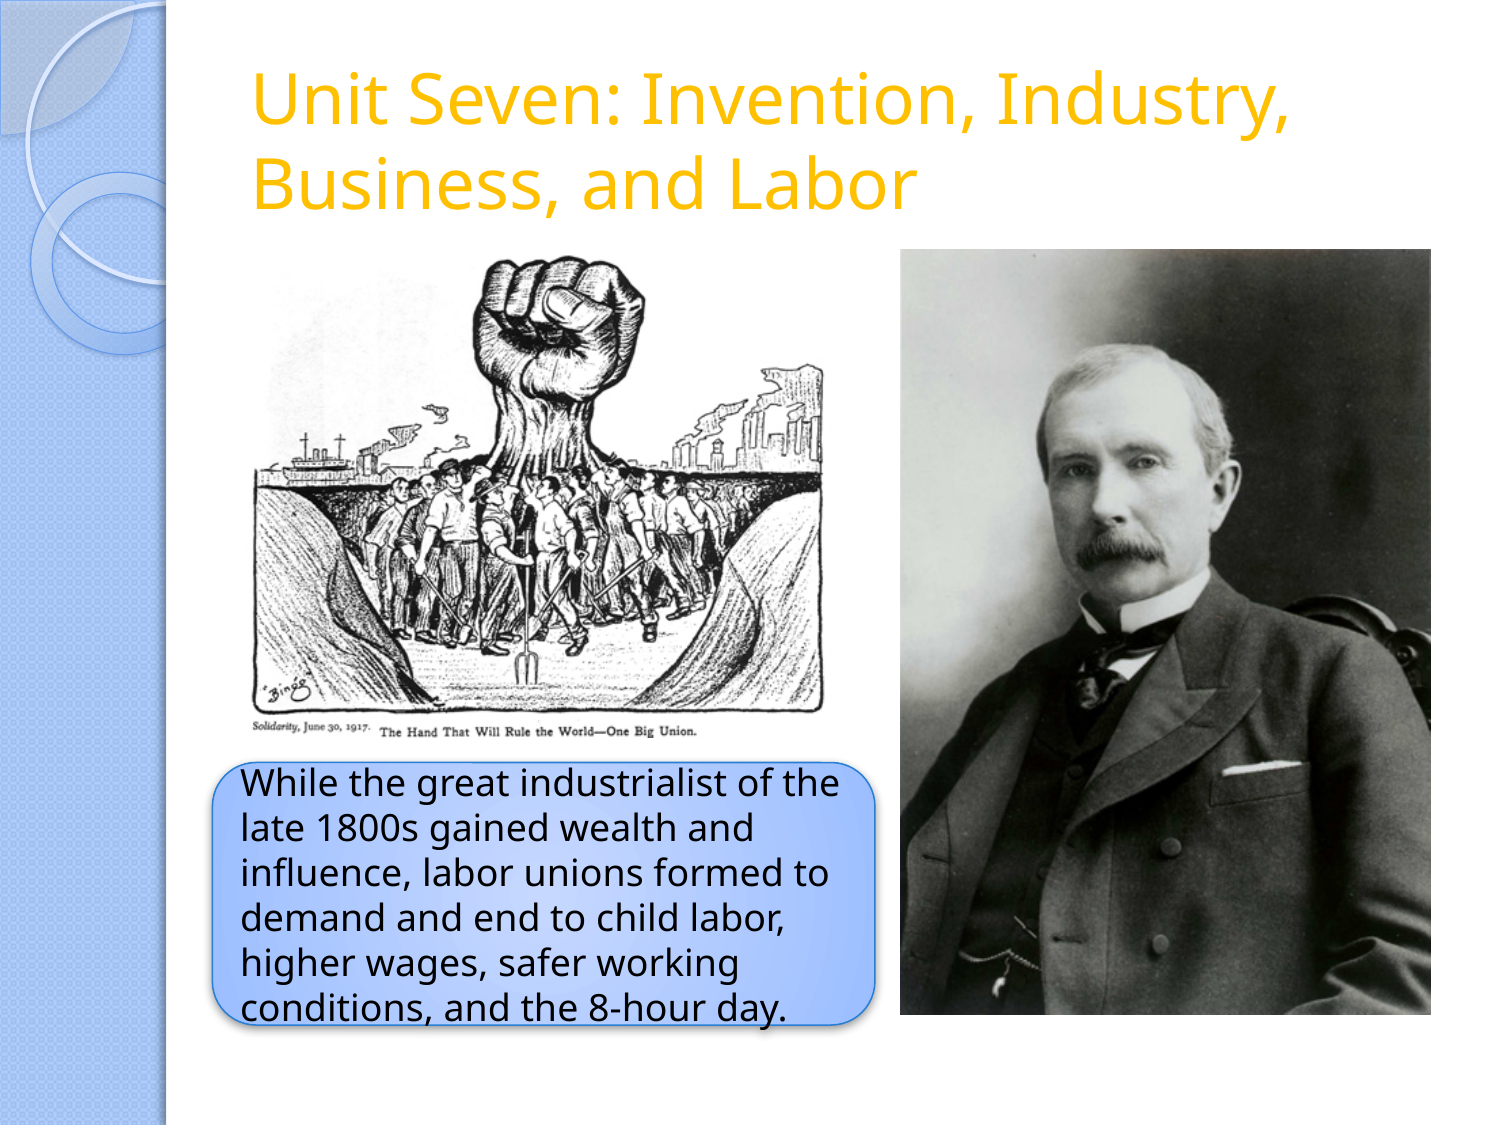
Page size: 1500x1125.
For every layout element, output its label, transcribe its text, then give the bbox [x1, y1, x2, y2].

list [900, 249, 1431, 1016]
title Unit Seven: Invention, Industry, Business, and Labor [235, 45, 1466, 233]
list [237, 249, 838, 738]
text_box While the great industrialist of the late 1800s gained wealth and influence, labor unions formed to demand and end to child labor, higher wages, safer working conditions, and the 8-hour day. [211, 761, 876, 1026]
